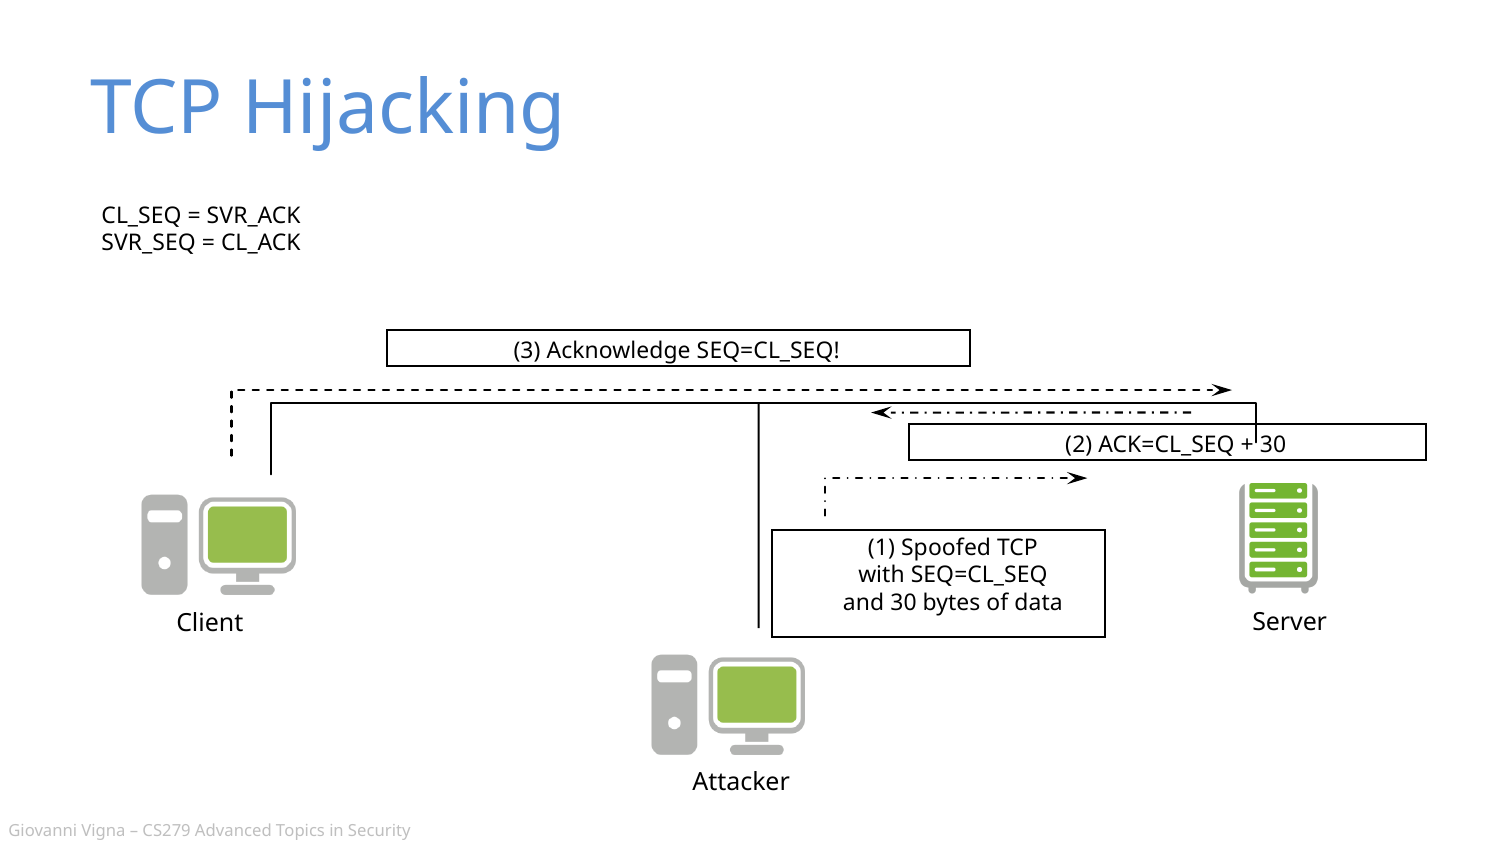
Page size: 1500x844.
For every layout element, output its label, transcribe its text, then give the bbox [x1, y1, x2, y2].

title TCP Hijacking [75, 33, 1425, 175]
text_box Client [79, 600, 340, 644]
picture [631, 644, 826, 771]
text_box [825, 473, 1088, 516]
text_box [771, 524, 1106, 638]
picture [1231, 481, 1325, 595]
text_box [231, 383, 1233, 456]
text_box Server [1159, 598, 1420, 642]
text_box [271, 403, 1256, 475]
text_box Attacker [562, 758, 921, 803]
picture [121, 484, 316, 611]
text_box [386, 327, 971, 372]
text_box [908, 421, 1426, 466]
text_box CL_SEQ = SVR_ACK SVR_SEQ = CL_ACK [87, 193, 315, 262]
text_box [871, 406, 892, 419]
